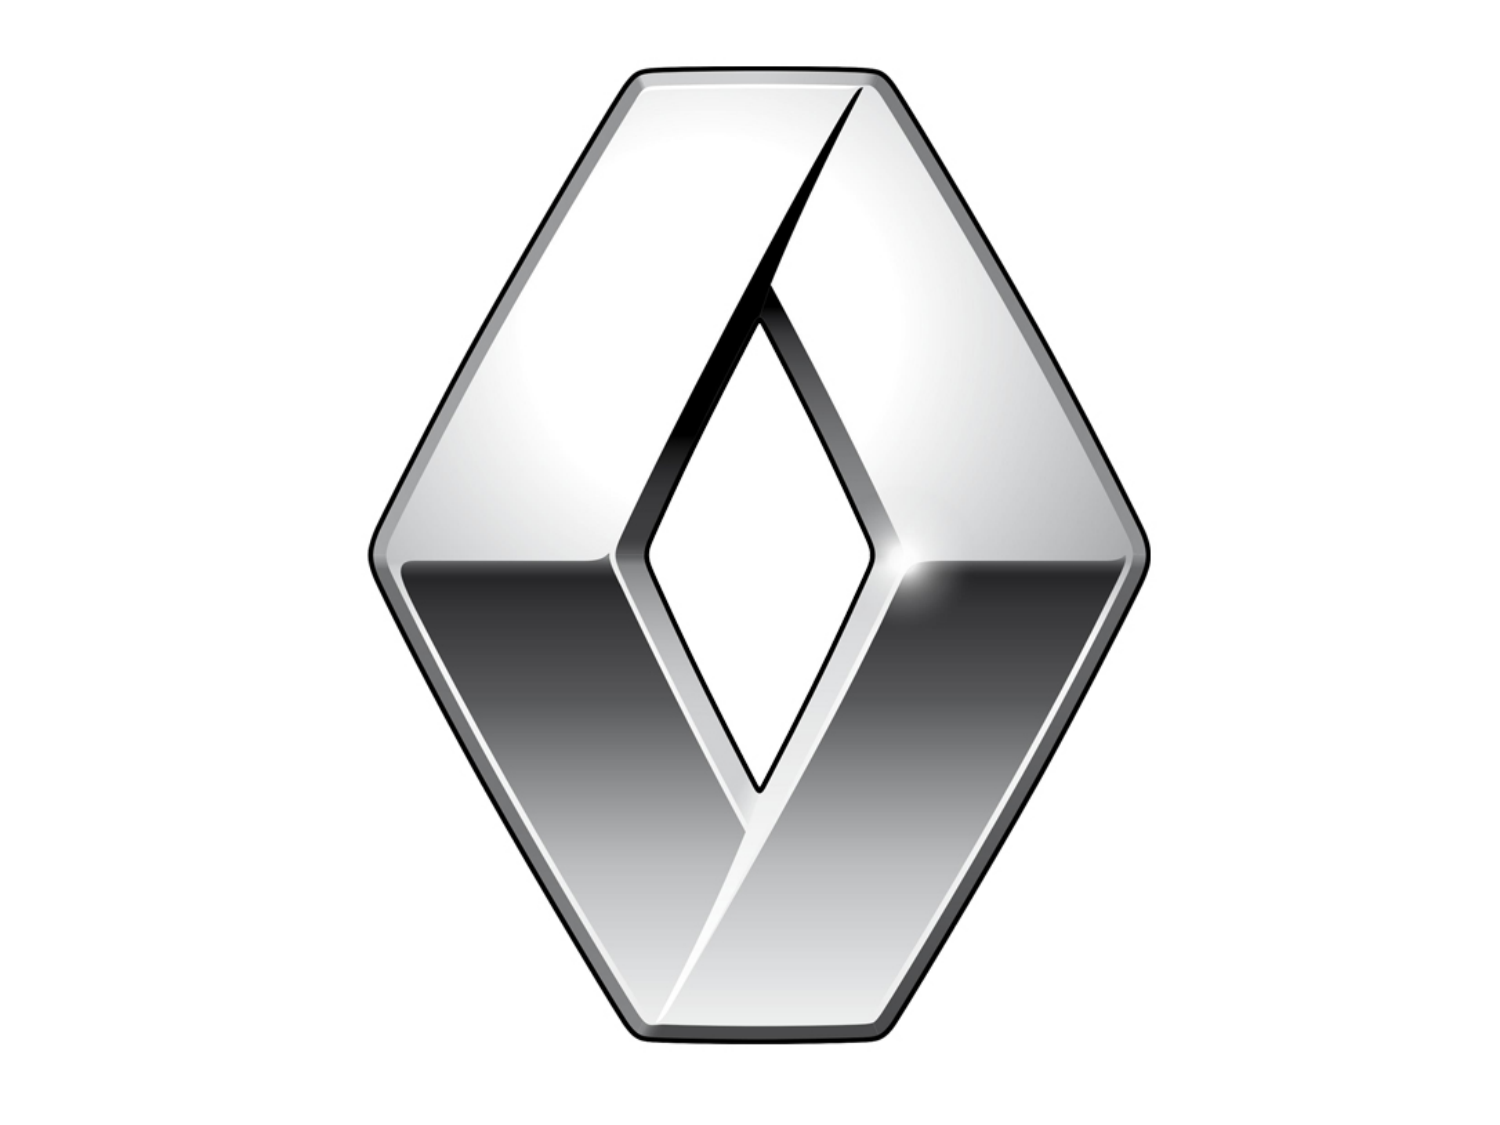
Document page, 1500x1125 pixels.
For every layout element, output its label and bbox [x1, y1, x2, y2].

picture [206, 3, 1311, 1108]
